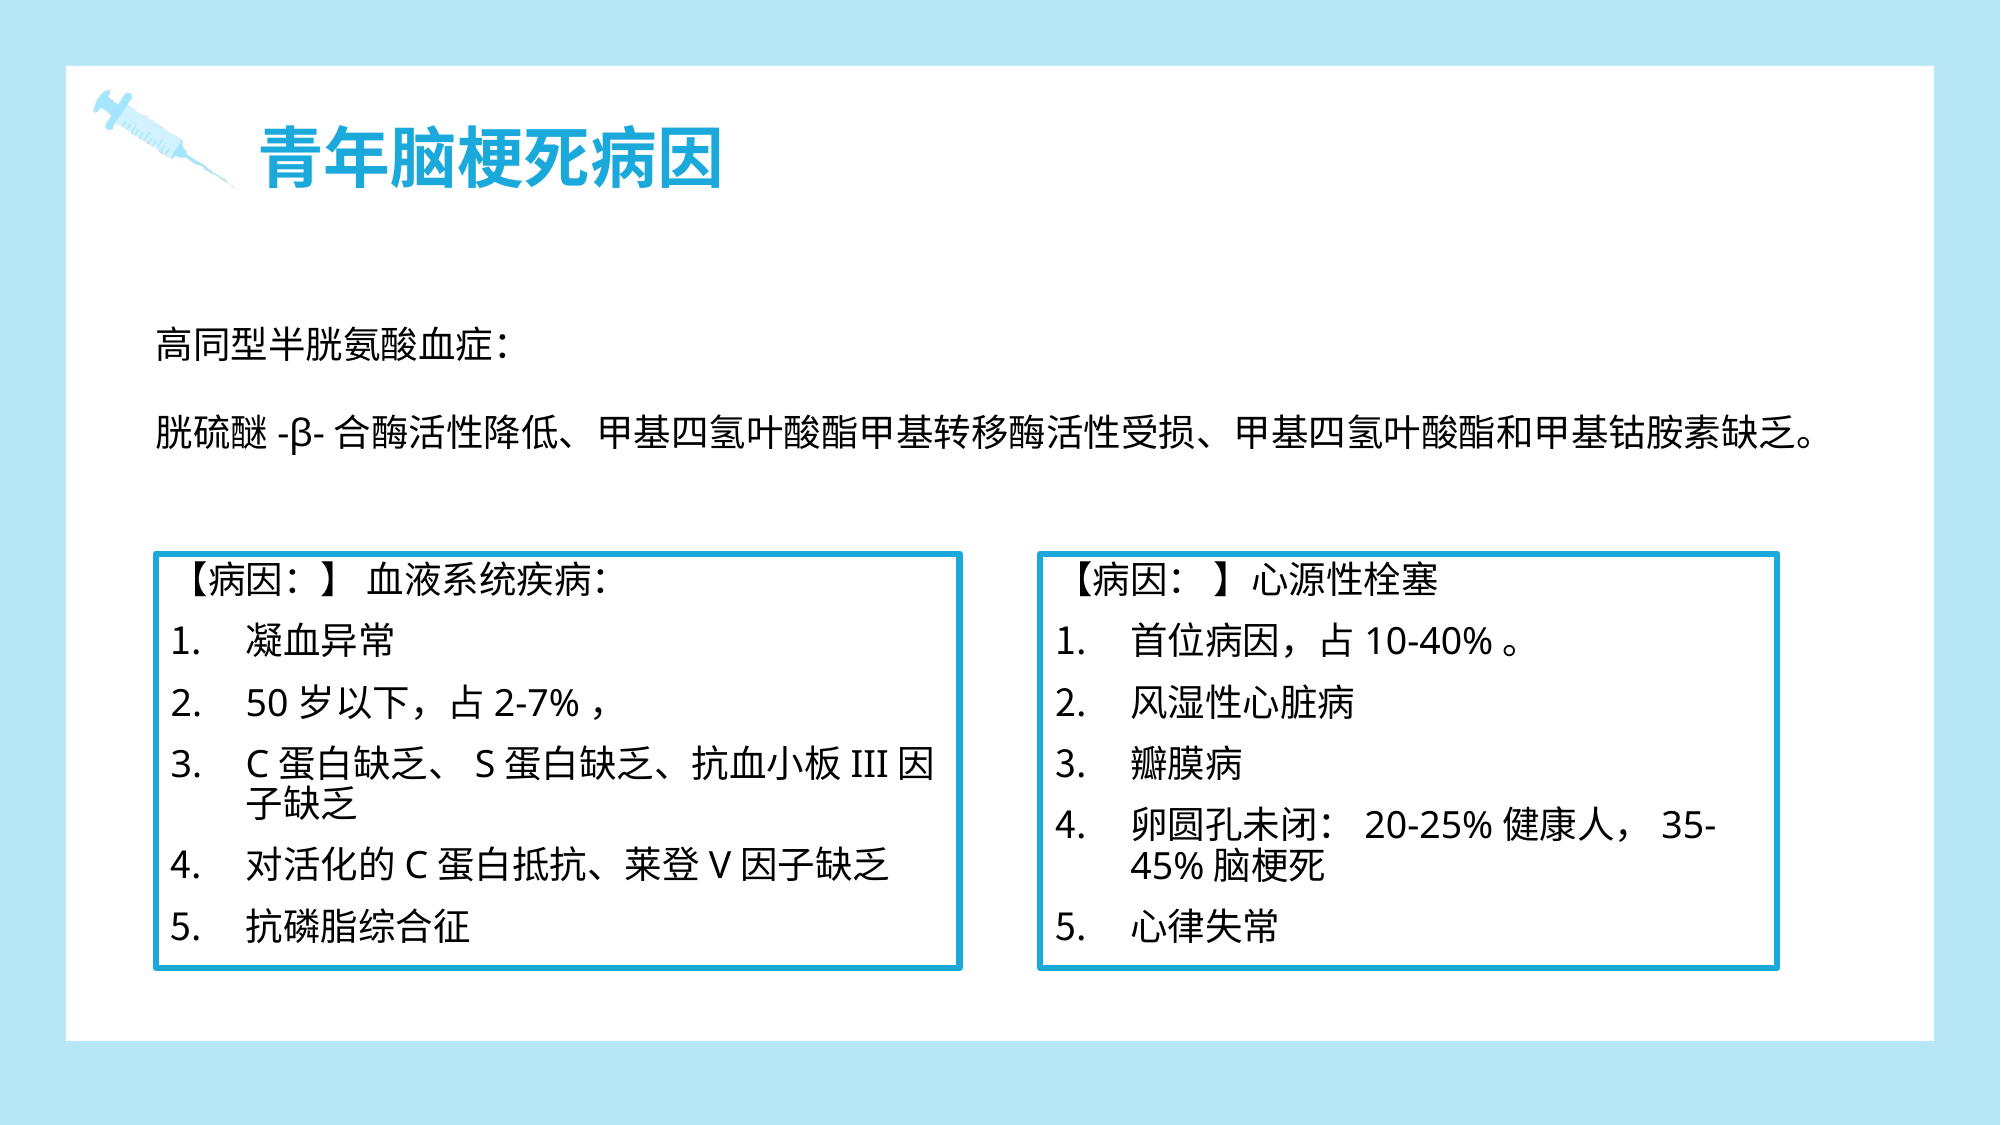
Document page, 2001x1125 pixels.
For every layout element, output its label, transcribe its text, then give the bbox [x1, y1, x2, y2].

text_box 【病因：】 血液系统疾病： 凝血异常 50岁以下，占2-7%， C蛋白缺乏、S蛋白缺乏、抗血小板III因子缺乏 对活化的C蛋白抵抗、莱登V因子缺乏 抗磷脂综合征 [155, 553, 960, 968]
picture [78, 63, 258, 209]
text_box 青年脑梗死病因 [242, 107, 762, 197]
text_box 【病因： 】心源性栓塞 首位病因，占10-40%。 风湿性心脏病 瓣膜病 卵圆孔未闭：20-25%健康人，35-45%脑梗死 心律失常 [1040, 553, 1778, 968]
text_box 高同型半胱氨酸血症： 胱硫醚-β-合酶活性降低、甲基四氢叶酸酯甲基转移酶活性受损、甲基四氢叶酸酯和甲基钴胺素缺乏。 [140, 290, 1845, 521]
text_box [65, 65, 1935, 1042]
